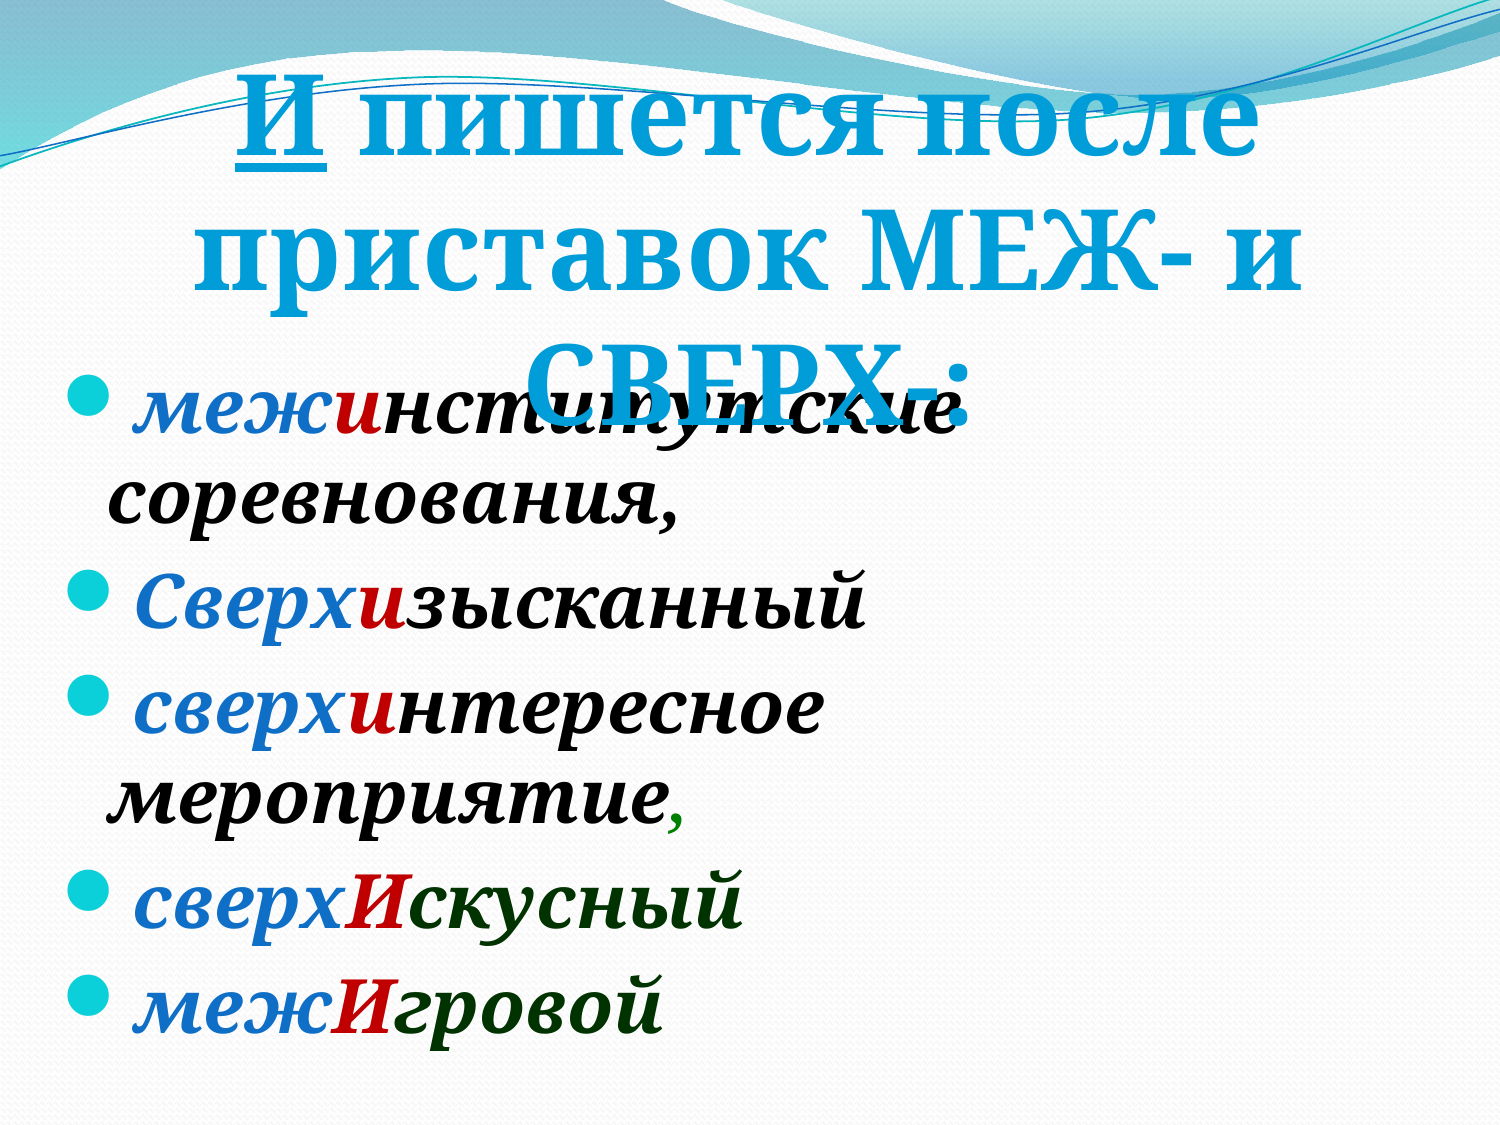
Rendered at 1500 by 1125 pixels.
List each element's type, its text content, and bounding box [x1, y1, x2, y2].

text_box И пишется после приставок МЕЖ- и СВЕРХ-: [23, 35, 1477, 456]
list межинститутские соревнования, Сверхизысканный сверхинтересное мероприятие, сверхИскусный межИгровой [46, 456, 1397, 1094]
